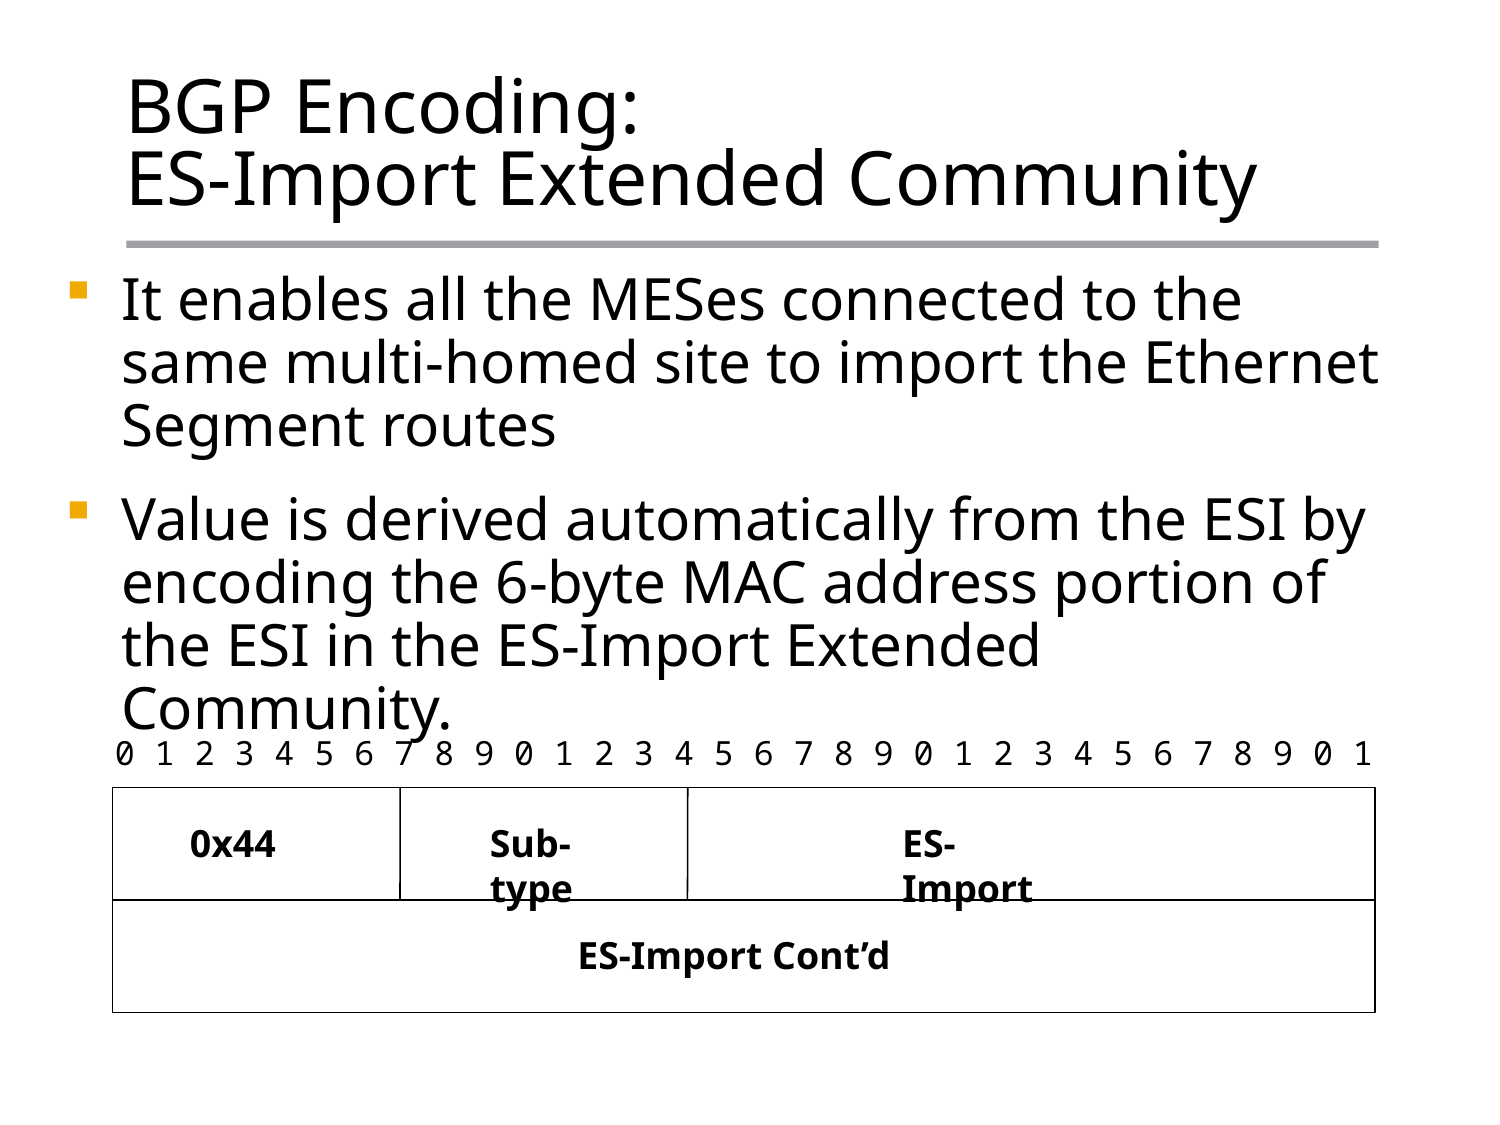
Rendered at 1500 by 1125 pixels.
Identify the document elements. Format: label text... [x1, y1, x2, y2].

text_box [112, 787, 399, 900]
text_box [401, 787, 686, 900]
text_box 0x44 [174, 812, 300, 873]
text_box ES-Import Cont’d [562, 924, 963, 985]
title BGP Encoding: ES-Import Extended Community [109, 97, 1411, 228]
text_box Sub-type [474, 812, 650, 918]
text_box [112, 900, 1375, 1013]
text_box 0 1 2 3 4 5 6 7 8 9 0 1 2 3 4 5 6 7 8 9 0 1 2 3 4 5 6 7 8 9 0 1 [99, 724, 1413, 780]
list It enables all the MESes connected to the same multi-homed site to import the Ethernet Segment routes Value is derived automatically from the ESI by encoding the 6-byte MAC address portion of the ESI in the ES-Import Extended Community. [49, 262, 1401, 738]
text_box ES-Import [887, 812, 1100, 918]
text_box [689, 787, 1375, 900]
